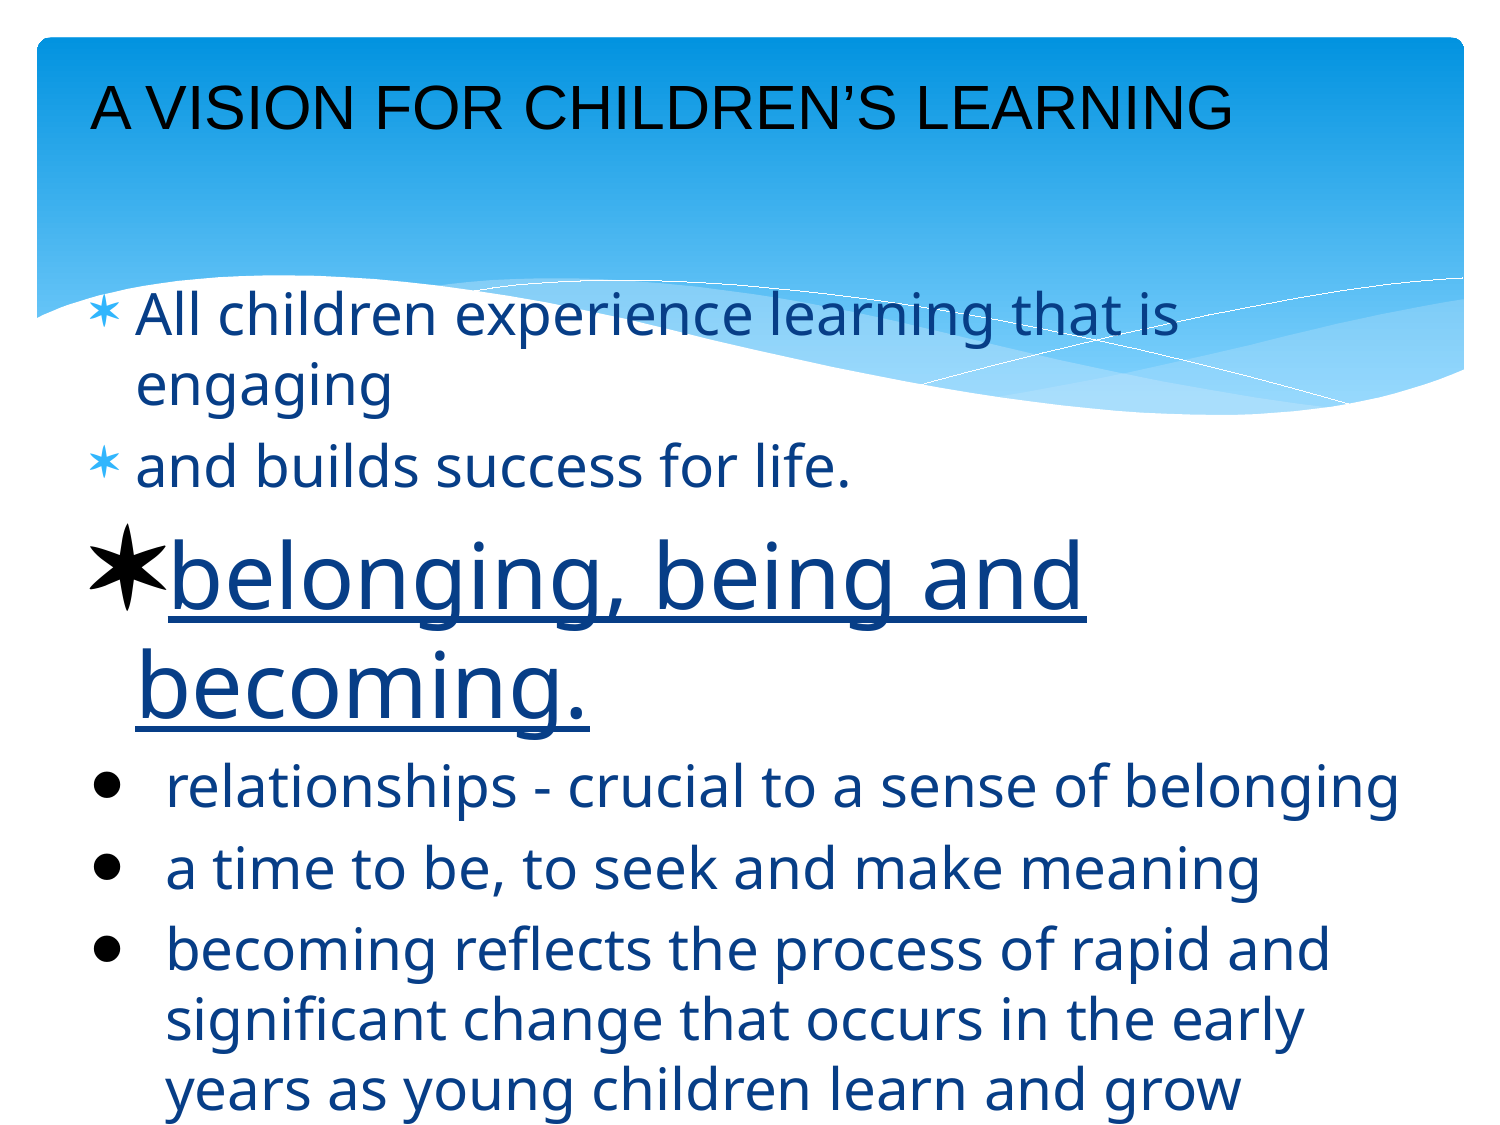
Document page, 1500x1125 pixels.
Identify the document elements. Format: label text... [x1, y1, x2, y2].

title A VISION FOR CHILDREN’S LEARNING [75, 14, 1425, 233]
list All children experience learning that is engaging and builds success for life. belonging, being and becoming. relationships - crucial to a sense of belonging a time to be, to seek and make meaning becoming reflects the process of rapid and significant change that occurs in the early years as young children learn and grow [75, 262, 1425, 1125]
